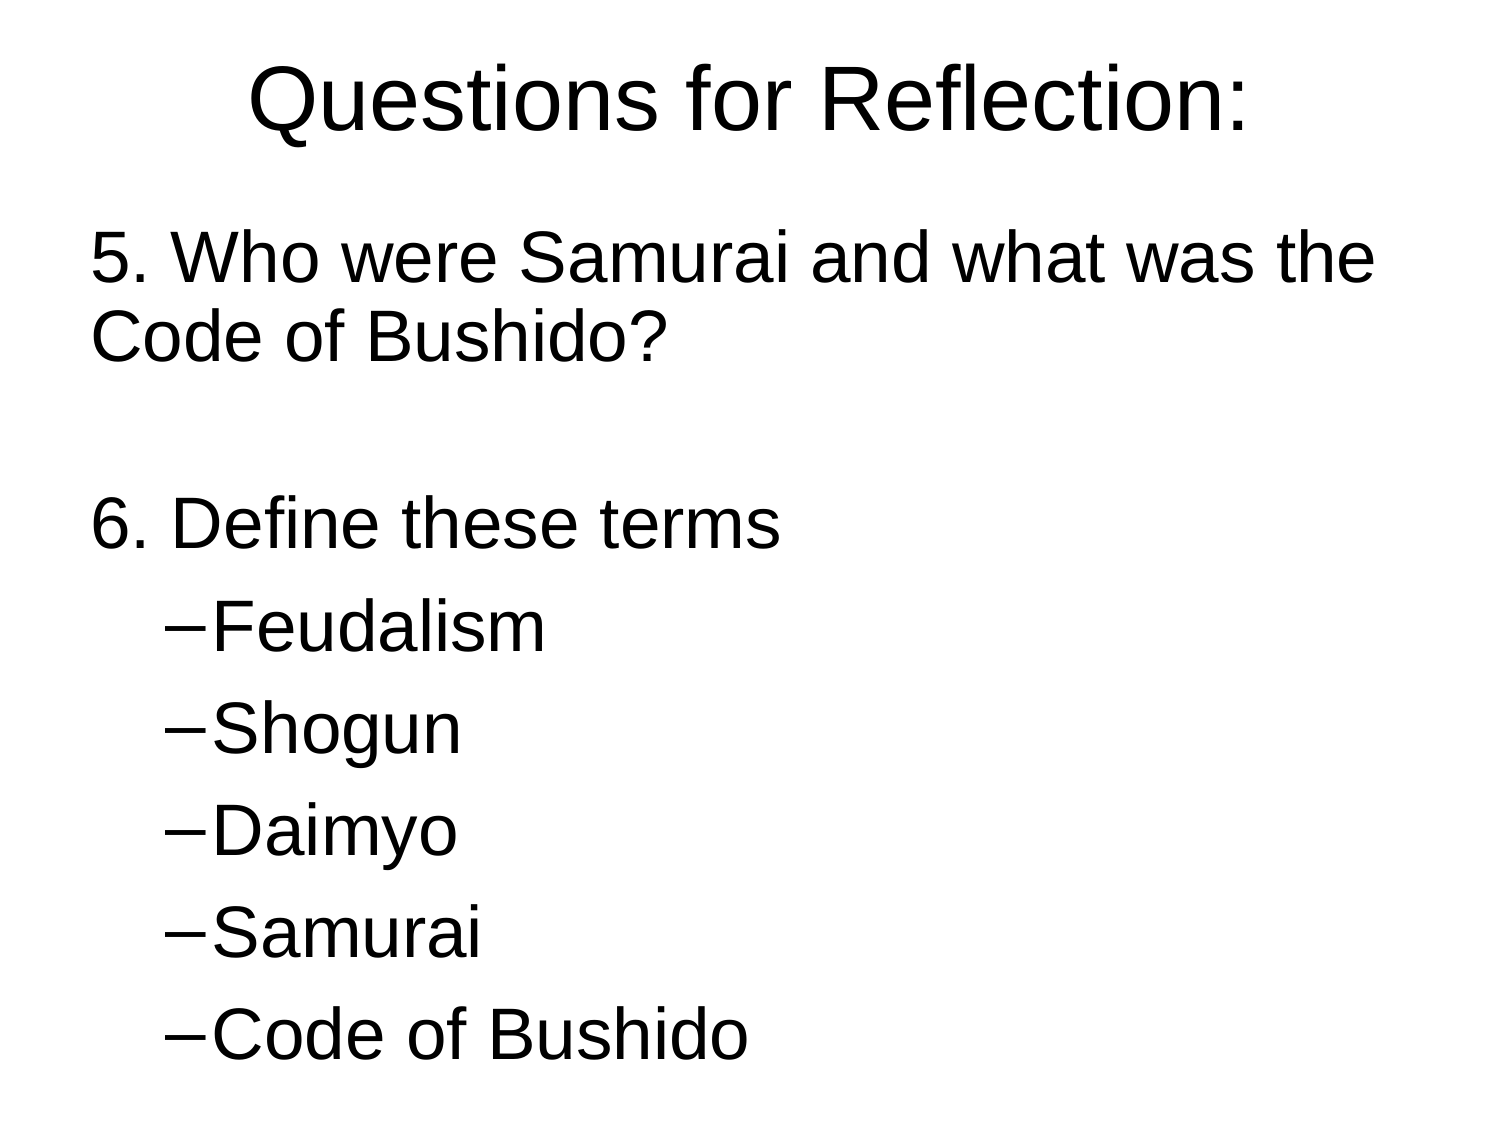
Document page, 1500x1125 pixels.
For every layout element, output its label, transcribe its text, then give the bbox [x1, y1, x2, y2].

title Questions for Reflection: [75, 0, 1425, 188]
list 5. Who were Samurai and what was the Code of Bushido? 6. Define these terms Feudalism Shogun Daimyo Samurai Code of Bushido [75, 212, 1450, 980]
